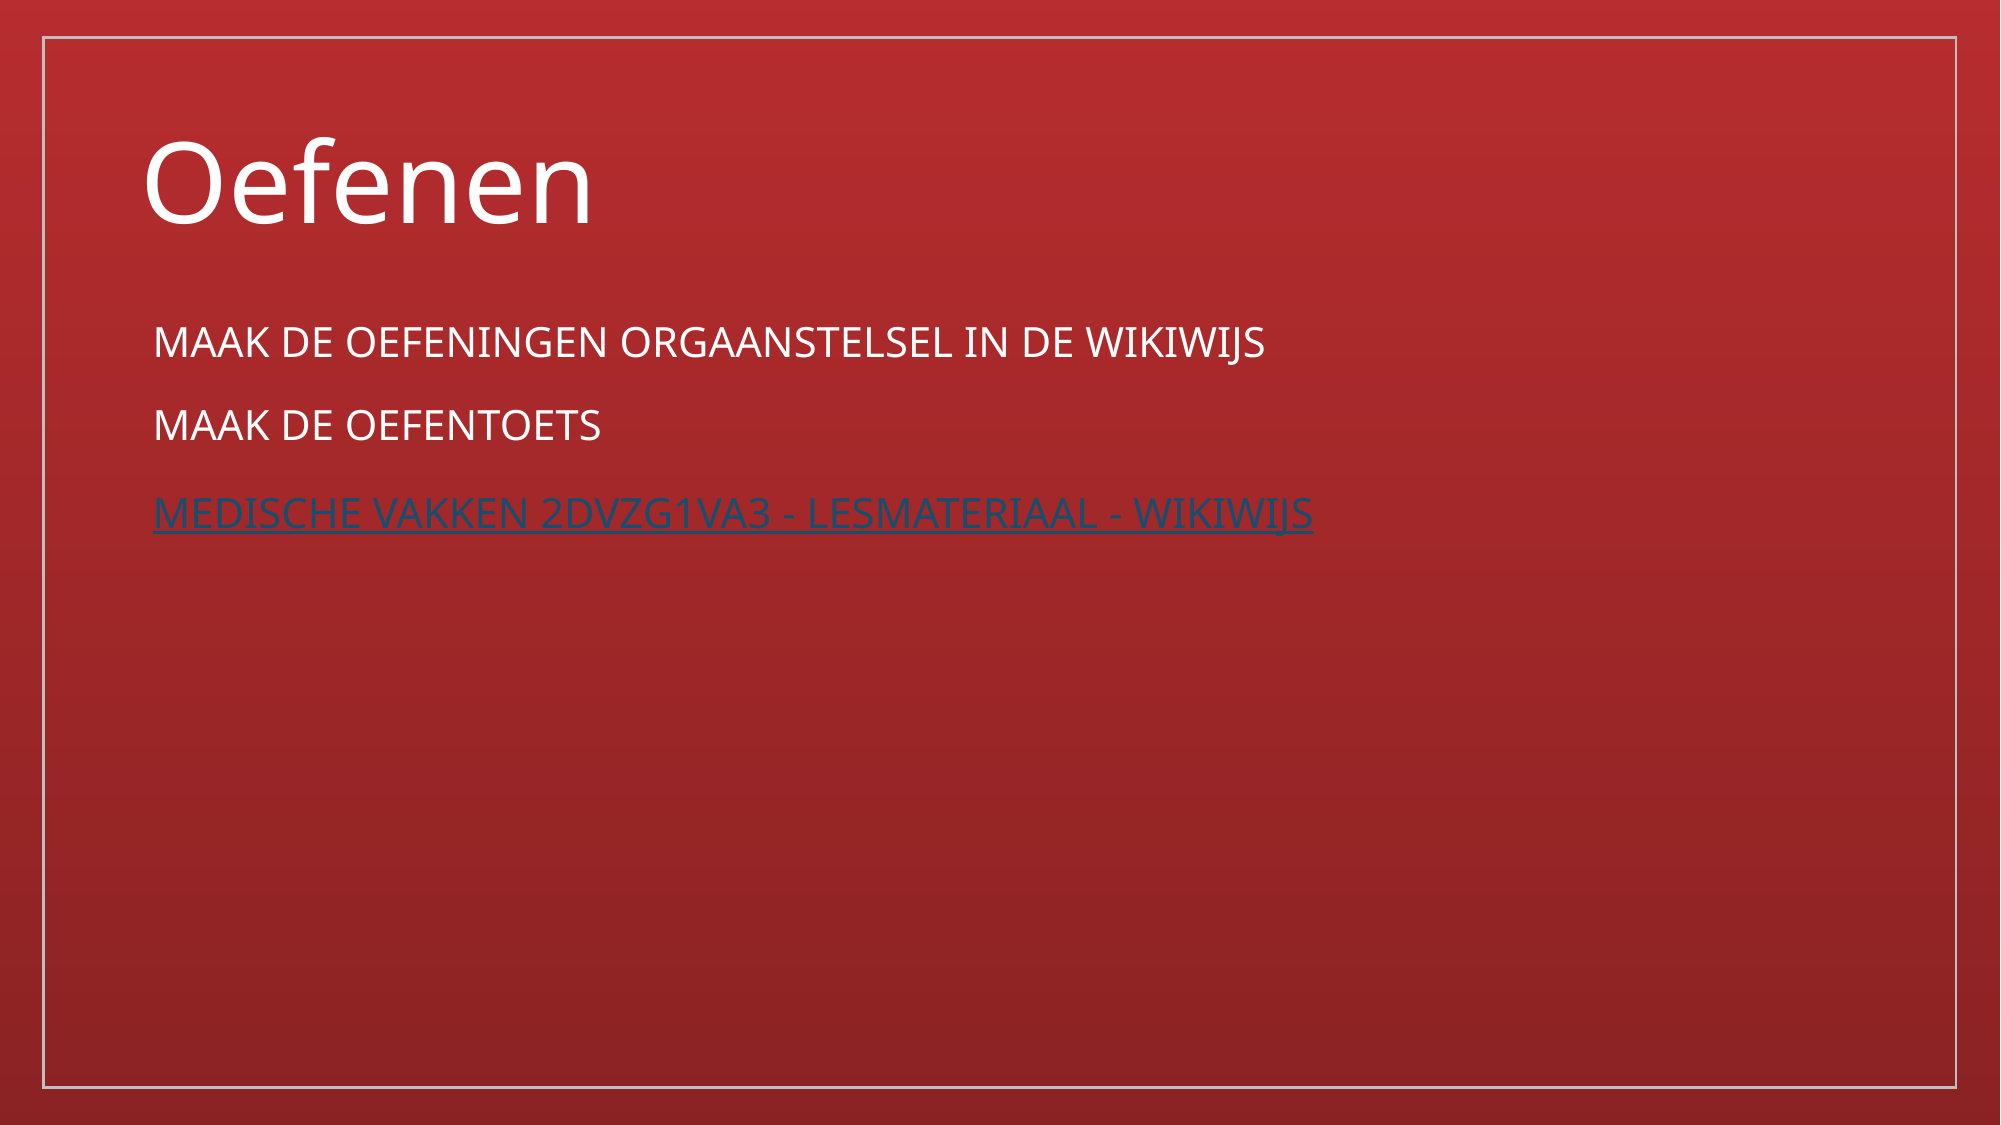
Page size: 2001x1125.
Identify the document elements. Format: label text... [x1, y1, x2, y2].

title Oefenen [125, 72, 1235, 253]
list Maak de oefeningen orgaanstelsel in de wikiwijs Maak de oefentoets Medische vakken 2DVZG1VA3 - Lesmateriaal - Wikiwijs [137, 314, 1674, 728]
